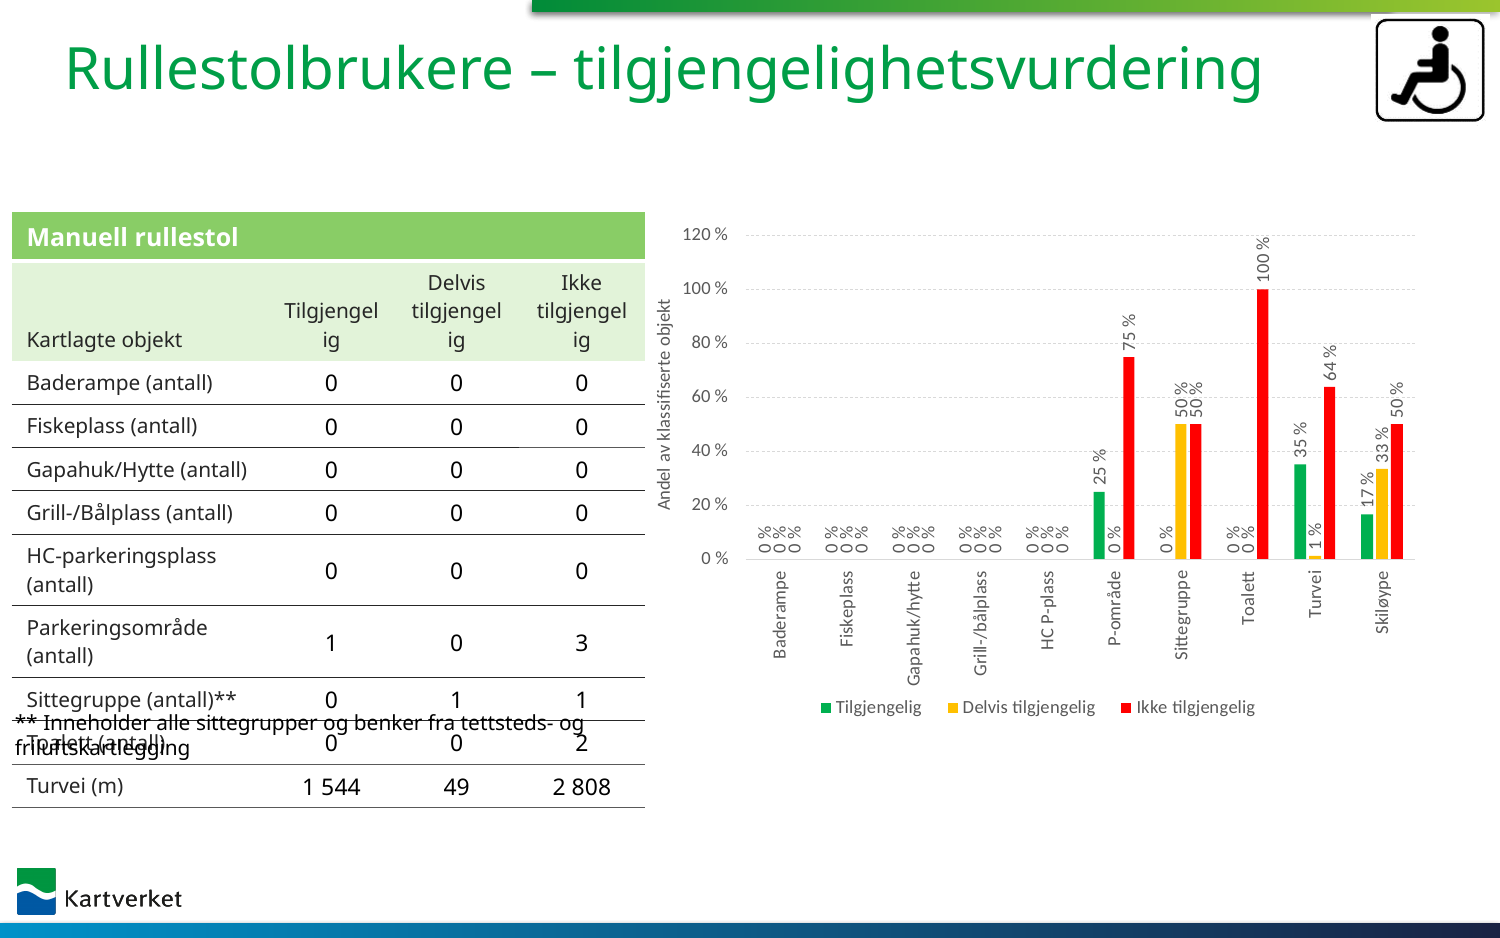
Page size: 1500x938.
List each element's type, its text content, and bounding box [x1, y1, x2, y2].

table_cell Gapahuk/Hytte (antall) [12, 448, 269, 490]
table_cell 0 [394, 448, 519, 490]
table_cell 0 [519, 491, 638, 534]
table_cell 0 [394, 361, 519, 404]
table_cell 1 [269, 606, 394, 677]
table_cell 0 [269, 678, 394, 702]
table_cell Sittegruppe (antall)** [12, 678, 269, 702]
table_cell 0 [519, 361, 638, 404]
table_cell 0 [269, 535, 394, 605]
table_cell Delvis tilgjengelig [394, 263, 519, 361]
picture [643, 218, 1426, 728]
table_cell Tilgjengelig [269, 263, 394, 361]
picture [1371, 13, 1491, 127]
table_cell Baderampe (antall) [12, 361, 269, 404]
table_cell 0 [269, 361, 394, 404]
table_cell Ikke tilgjengelig [519, 263, 638, 361]
text_box Rullestolbrukere – tilgjengelighetsvurdering [49, 12, 1372, 109]
text_box ** Inneholder alle sittegrupper og benker fra tettsteds- og friluftskartlegging [0, 702, 745, 768]
table_header Manuell rullestol [12, 212, 645, 259]
table_cell Turvei (m) [12, 768, 269, 807]
table_cell 0 [269, 448, 394, 490]
table_cell 0 [519, 405, 638, 447]
table_cell 0 [519, 448, 638, 490]
table_cell HC-parkeringsplass (antall) [12, 535, 269, 605]
table_cell Kartlagte objekt [12, 263, 269, 361]
table_cell 0 [519, 535, 638, 605]
table_cell 49 [394, 768, 519, 807]
table_cell 1 544 [269, 768, 394, 807]
table_cell Fiskeplass (antall) [12, 405, 269, 447]
table_cell 0 [394, 606, 519, 677]
table_cell 1 [519, 678, 638, 702]
table_cell 0 [269, 491, 394, 534]
table_cell 0 [394, 535, 519, 605]
table_cell 1 [394, 678, 519, 702]
table_cell 2 808 [519, 768, 645, 807]
table_cell Grill-/Bålplass (antall) [12, 491, 269, 534]
table_cell Parkeringsområde (antall) [12, 606, 269, 677]
table_cell 0 [269, 405, 394, 447]
table_cell 3 [519, 606, 638, 677]
table_cell 0 [394, 491, 519, 534]
table_cell 0 [394, 405, 519, 447]
